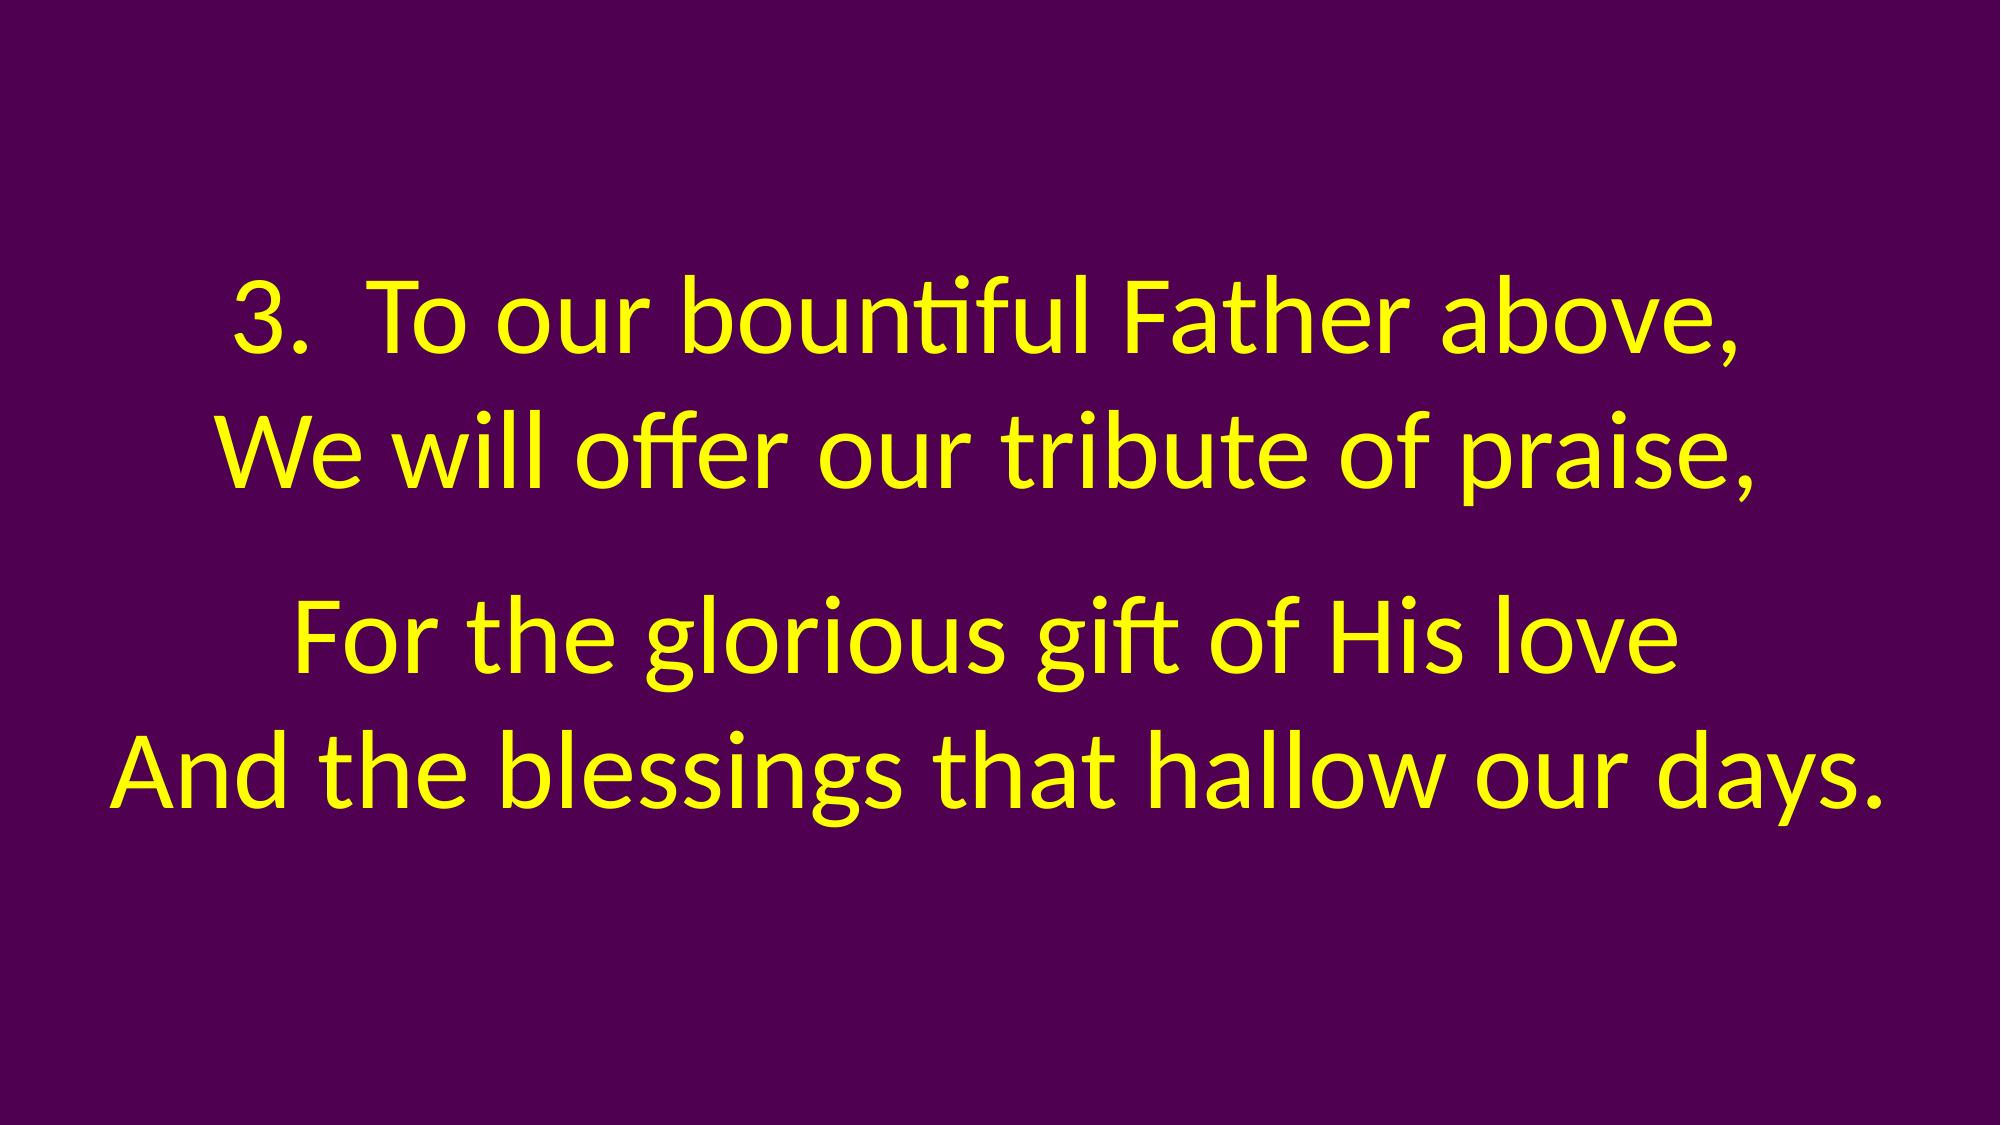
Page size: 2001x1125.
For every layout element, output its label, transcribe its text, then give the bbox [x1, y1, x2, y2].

text_box 3. To our bountiful Father above, We will offer our tribute of praise, For the glorious gift of His love And the blessings that hallow our days. [0, 233, 2000, 839]
